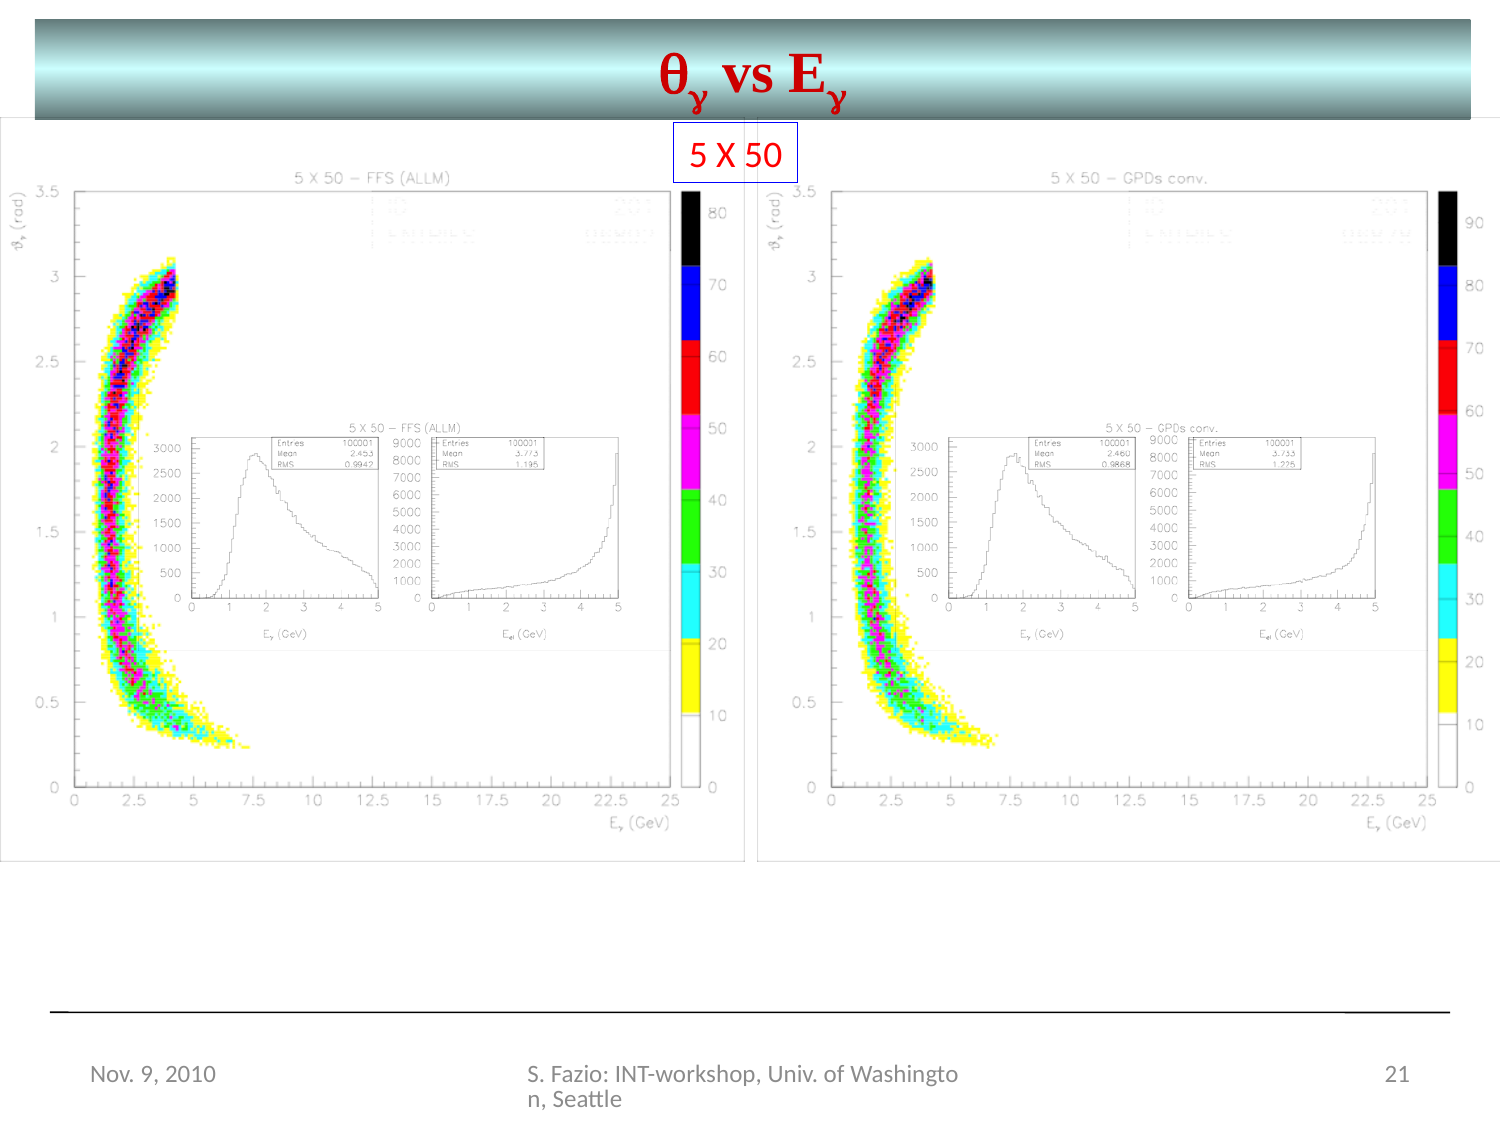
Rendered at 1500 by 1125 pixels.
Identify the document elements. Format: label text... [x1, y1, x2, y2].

picture [0, 116, 745, 862]
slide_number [75, 1042, 425, 1103]
picture [757, 116, 1500, 862]
text_box qg vs Eg [34, 19, 1471, 120]
text_box 5 X 50 [748, 122, 752, 183]
slide_number 21 [1074, 1042, 1425, 1103]
footer S. Fazio: INT-workshop, Univ. of Washington, Seattle [512, 1042, 988, 1103]
